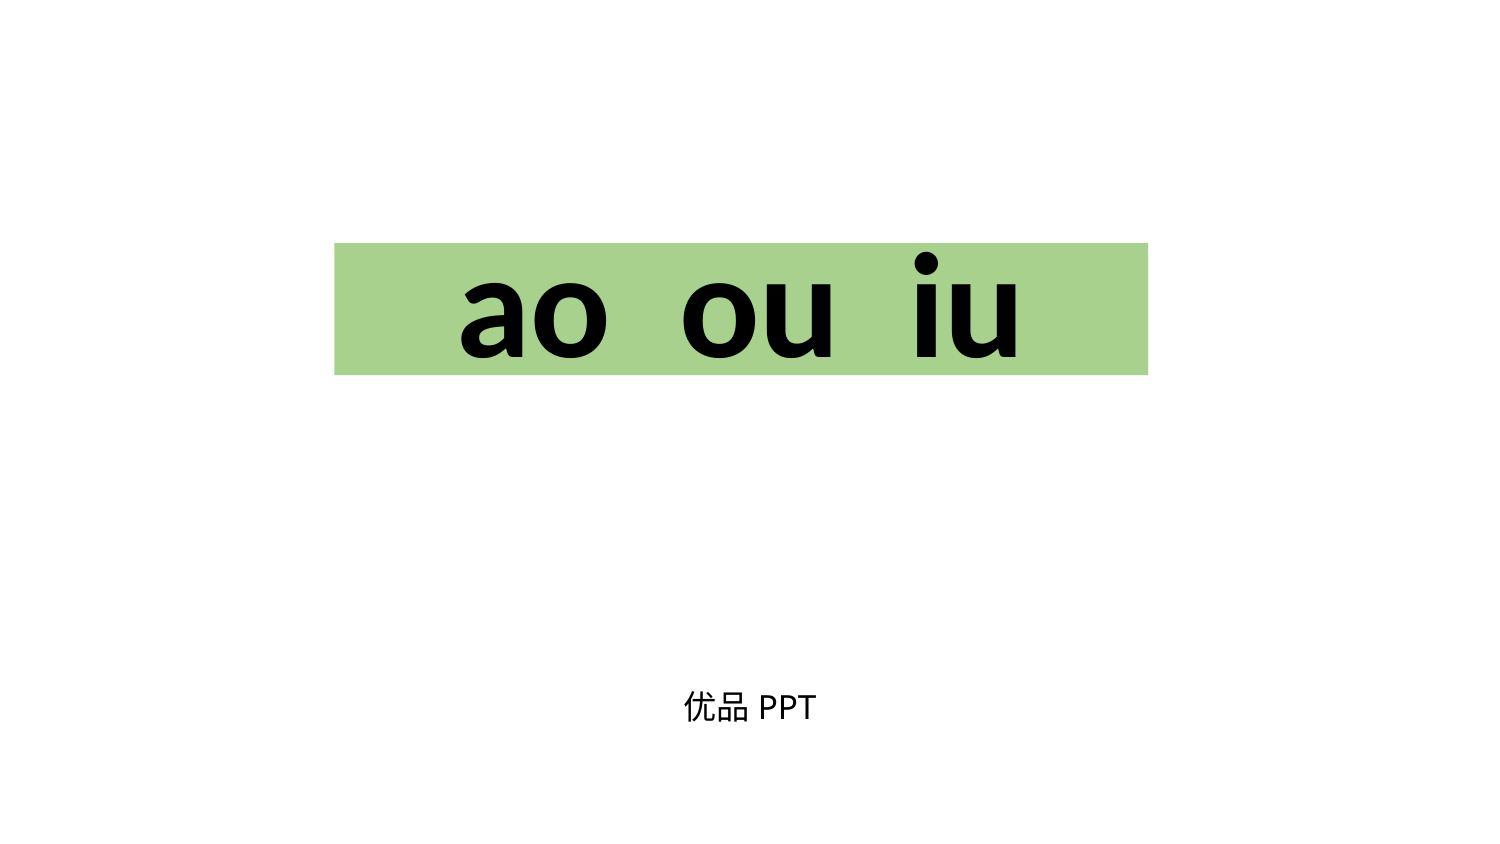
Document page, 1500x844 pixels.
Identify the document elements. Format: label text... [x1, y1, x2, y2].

list ao ou iu [334, 243, 1149, 376]
text_box 优品PPT [0, 674, 1500, 734]
